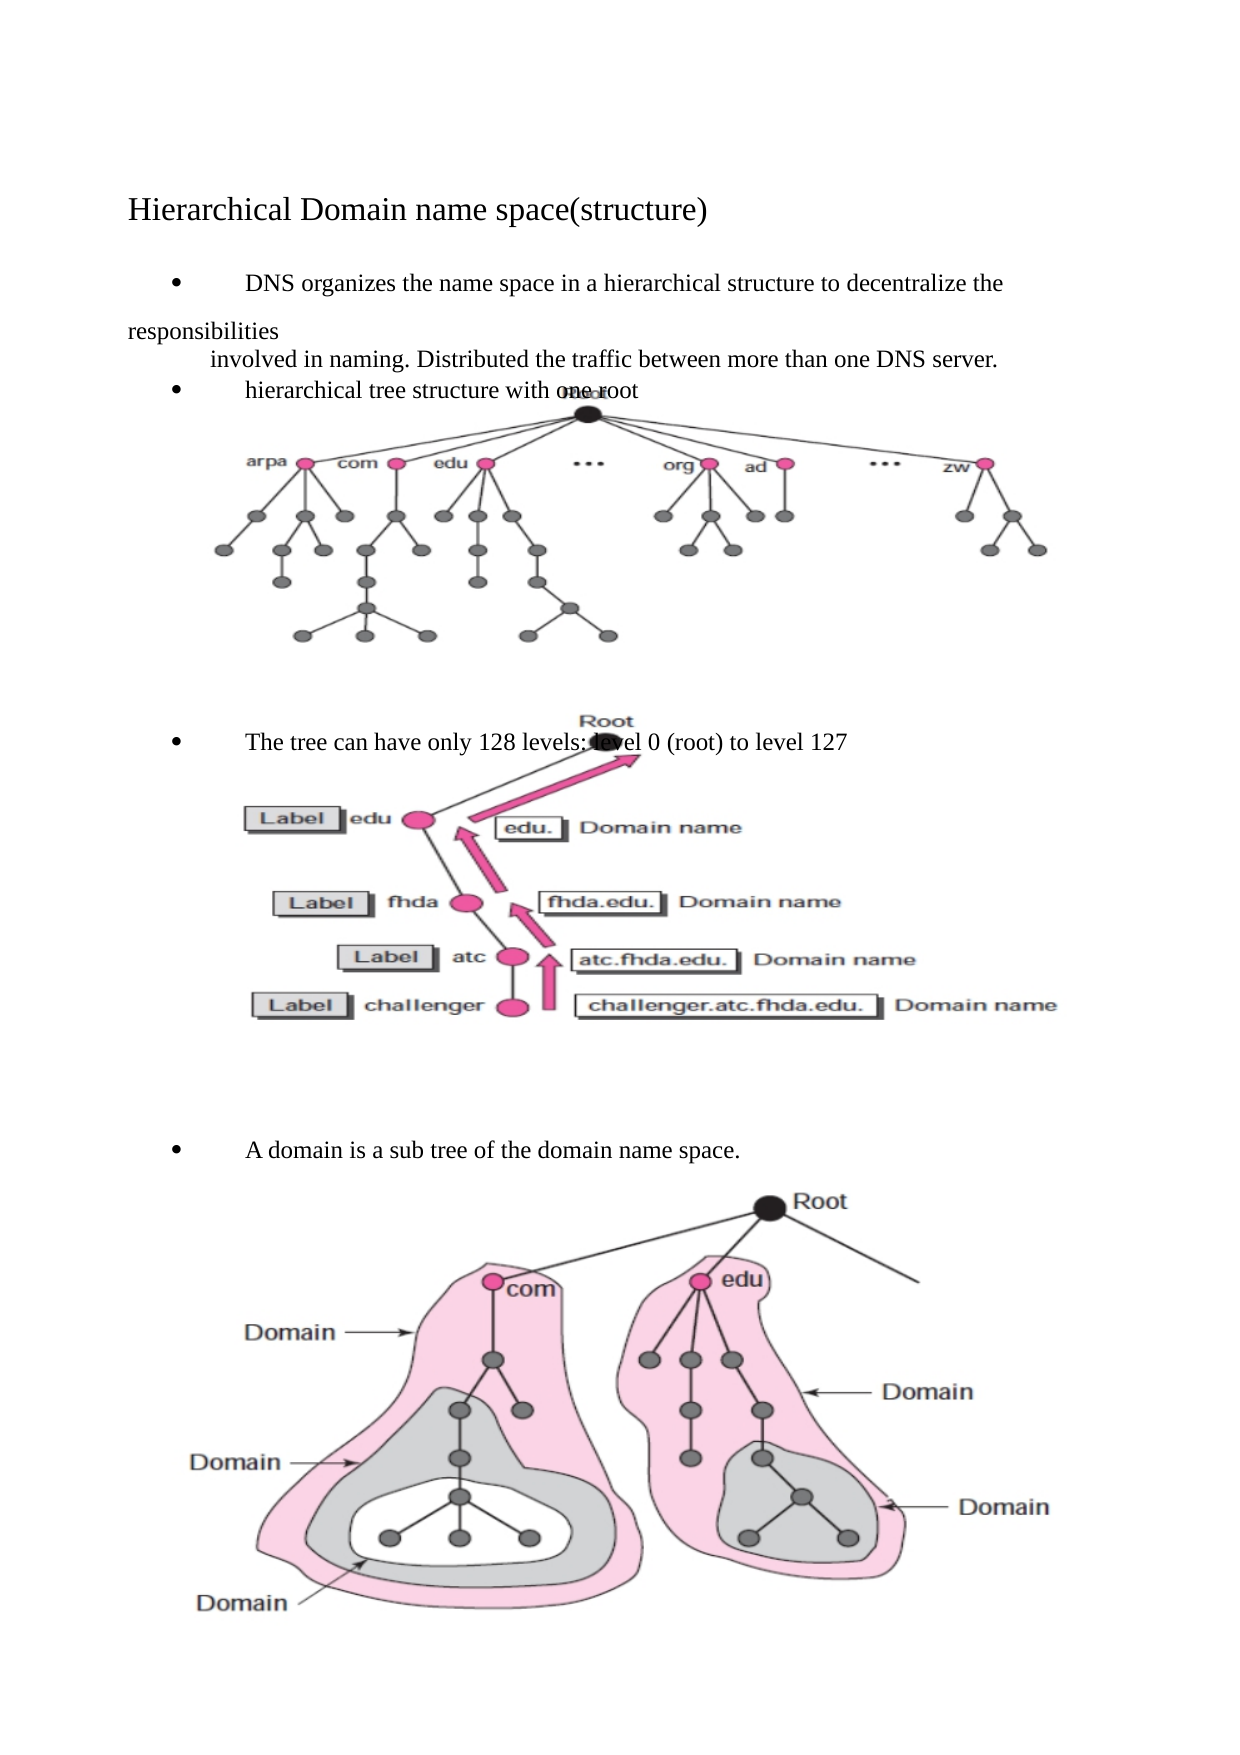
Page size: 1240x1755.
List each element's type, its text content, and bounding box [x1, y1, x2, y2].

text_box Hierarchical Domain name space(structure)  DNS organizes the name space in a hierarchical structure to decentralize the responsibilities involved in naming. Distributed the traffic between more than one DNS server.  hierarchical tree structure with one root  The tree can have only 128 levels: level 0 (root) to level 127  A domain is a sub tree of the domain name space. [127, 188, 1118, 1115]
picture [185, 383, 1069, 648]
picture [185, 705, 1069, 1026]
picture [112, 1169, 1102, 1629]
